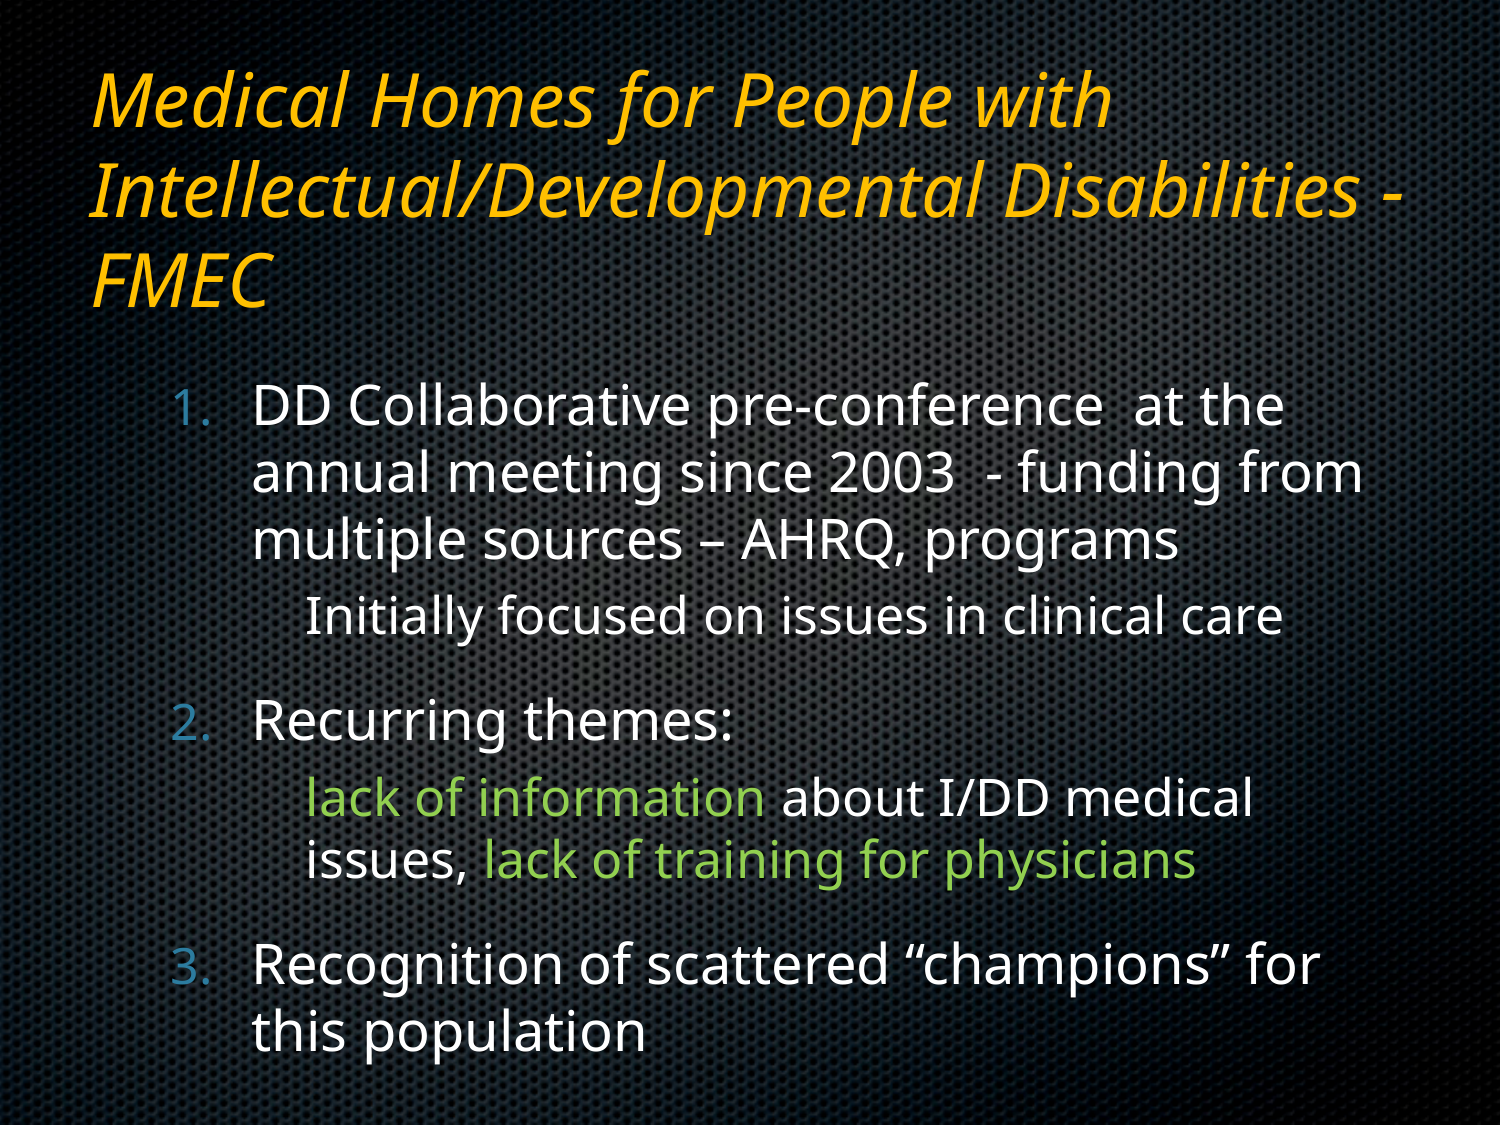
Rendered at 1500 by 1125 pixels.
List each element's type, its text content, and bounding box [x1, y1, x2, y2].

picture [0, 0, 1500, 1125]
list DD Collaborative pre-conference at the annual meeting since 2003 - funding from multiple sources – AHRQ, programs Initially focused on issues in clinical care Recurring themes: lack of information about I/DD medical issues, lack of training for physicians Recognition of scattered “champions” for this population [155, 361, 1426, 1076]
title Medical Homes for People with Intellectual/Developmental Disabilities - FMEC [74, 62, 1426, 313]
